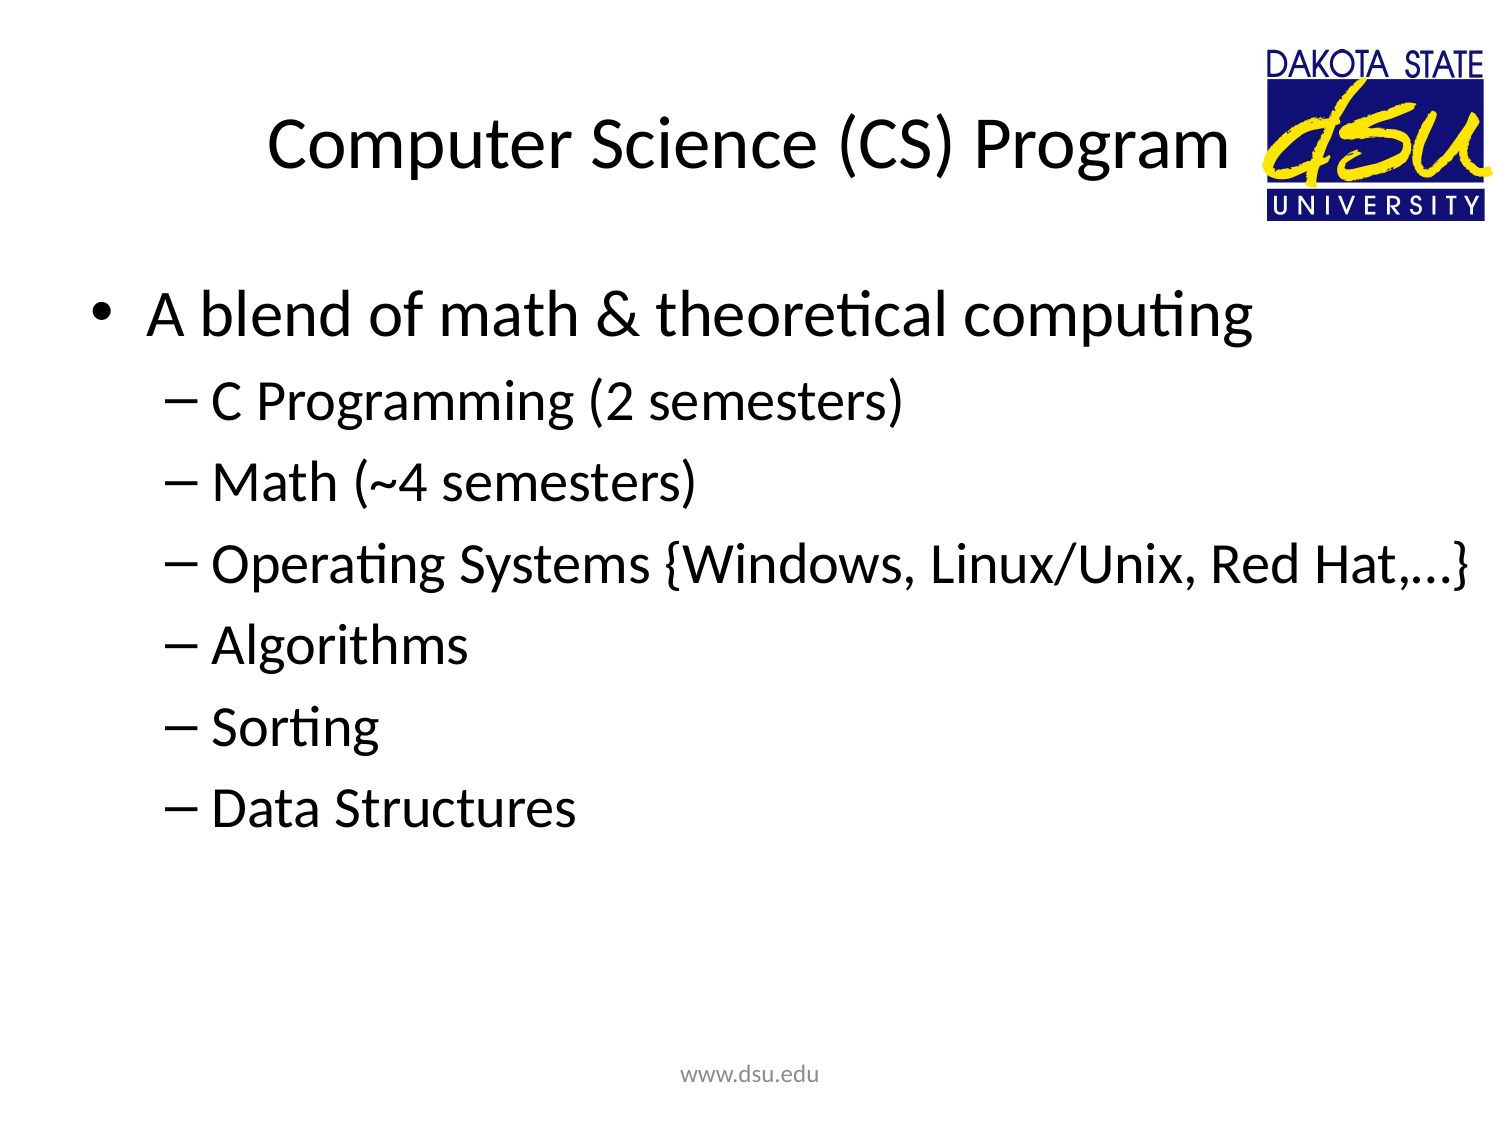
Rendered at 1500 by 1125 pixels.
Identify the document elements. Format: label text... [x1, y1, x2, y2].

list A blend of math & theoretical computing C Programming (2 semesters) Math (~4 semesters) Operating Systems {Windows, Linux/Unix, Red Hat,…} Algorithms Sorting Data Structures [75, 262, 1500, 1005]
title Computer Science (CS) Program [75, 45, 1425, 233]
picture [1425, 49, 1494, 221]
footer www.dsu.edu [512, 1042, 988, 1103]
